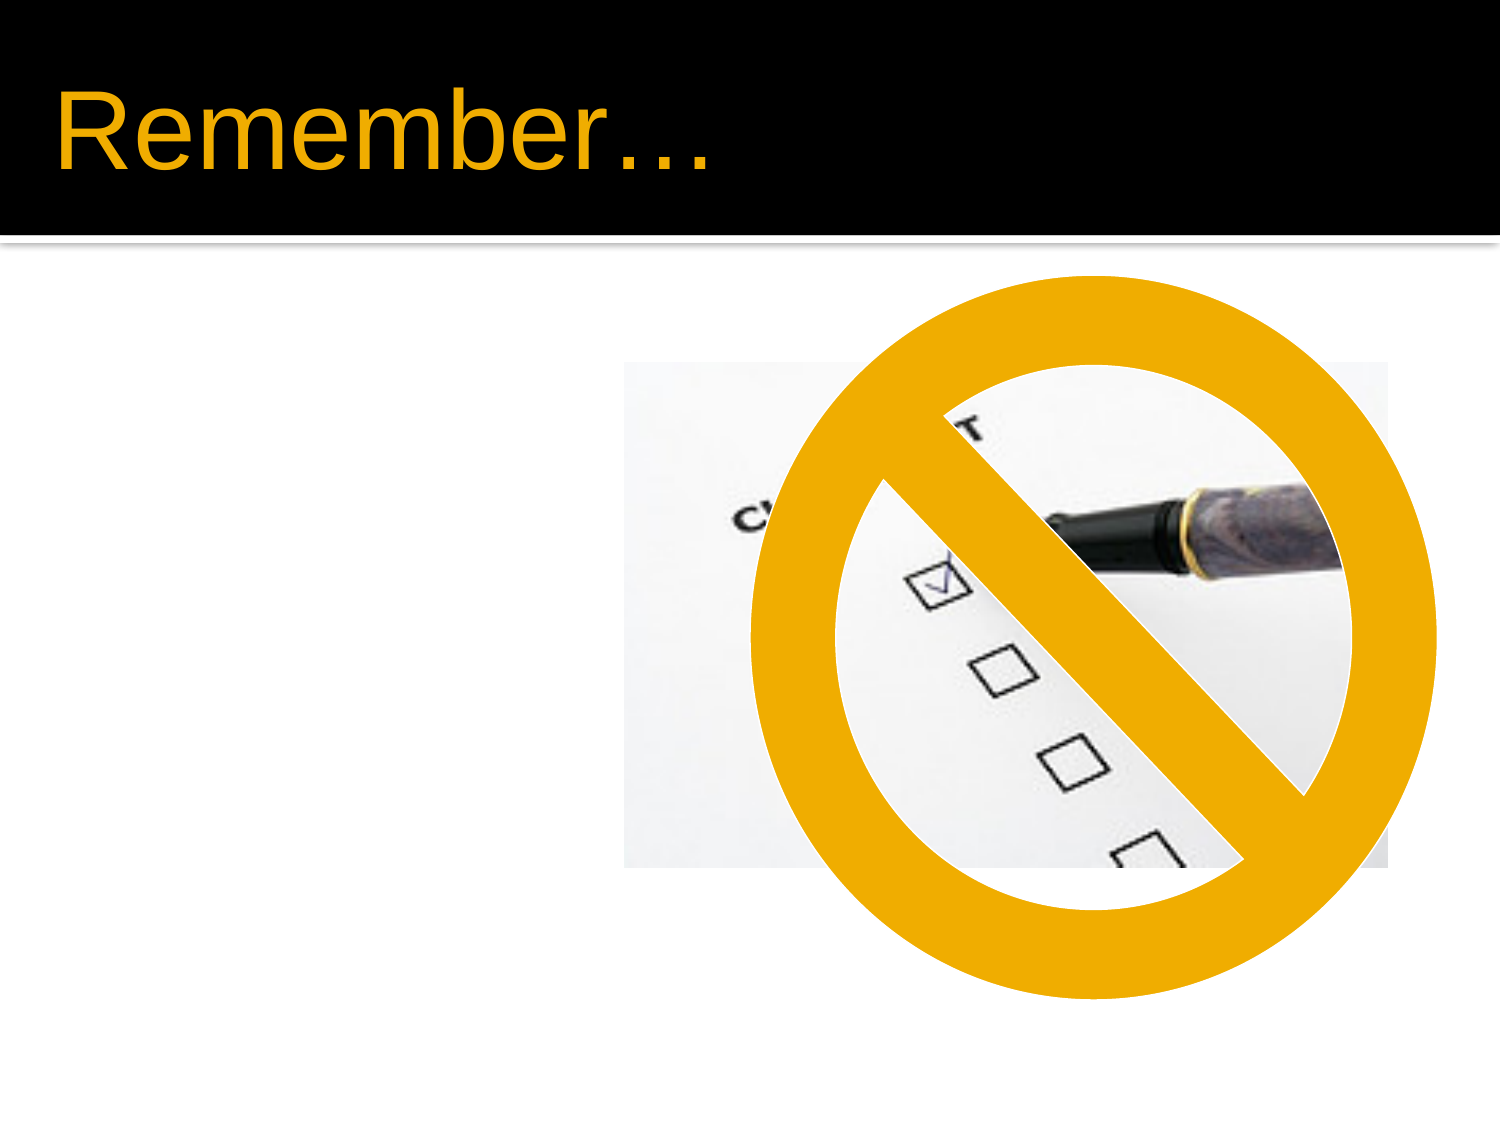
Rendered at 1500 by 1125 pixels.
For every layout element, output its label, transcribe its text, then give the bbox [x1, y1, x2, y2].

text_box [835, 877, 1352, 1001]
text_box [1394, 460, 1438, 815]
picture [624, 362, 1388, 868]
text_box [872, 275, 1315, 360]
text_box Remember… [37, 49, 1125, 200]
